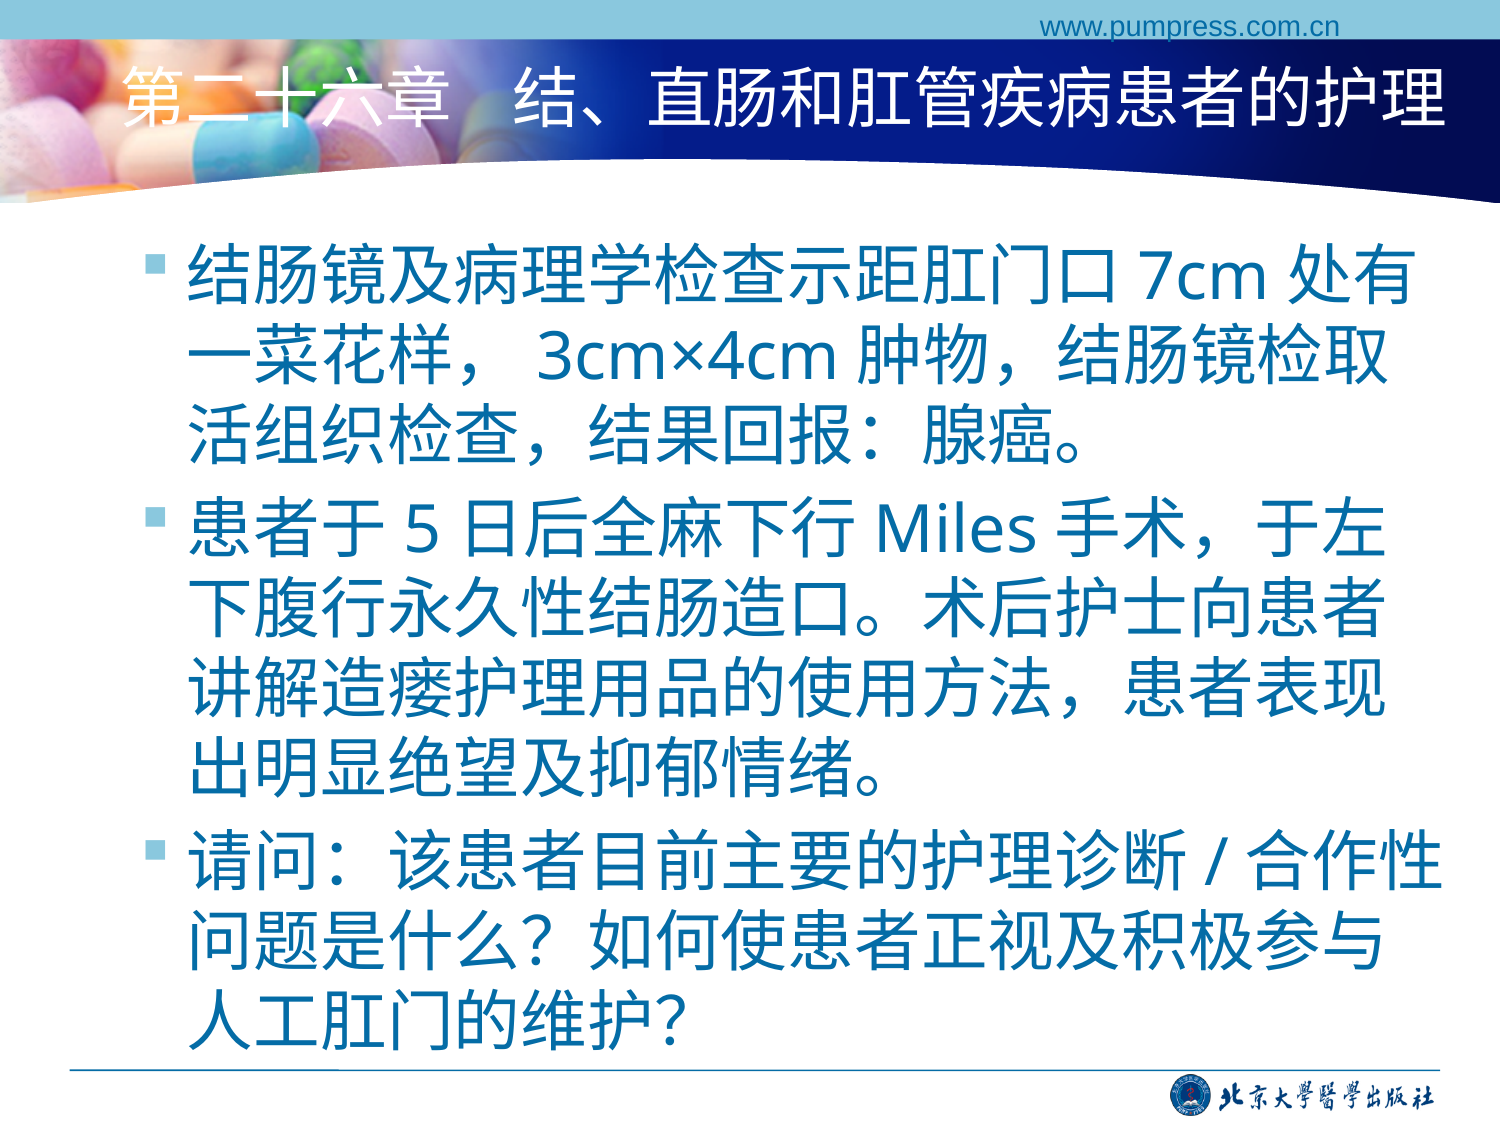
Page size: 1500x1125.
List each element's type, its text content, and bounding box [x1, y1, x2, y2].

title 第二十六章 结、直肠和肛管疾病患者的护理 [64, 49, 1463, 143]
picture [1170, 1074, 1436, 1118]
picture [0, 40, 1500, 203]
slide_number www.pumpress.com.cn [1025, 0, 1463, 38]
list 结肠镜及病理学检查示距肛门口7cm处有一菜花样，3cm×4cm肿物，结肠镜检取活组织检查，结果回报：腺癌。 患者于5日后全麻下行Miles手术，于左下腹行永久性结肠造口。术后护士向患者讲解造瘘护理用品的使用方法，患者表现出明显绝望及抑郁情绪。 请问：该患者目前主要的护理诊断/合作性问题是什么？如何使患者正视及积极参与人工肛门的维护？ [49, 224, 1463, 1026]
